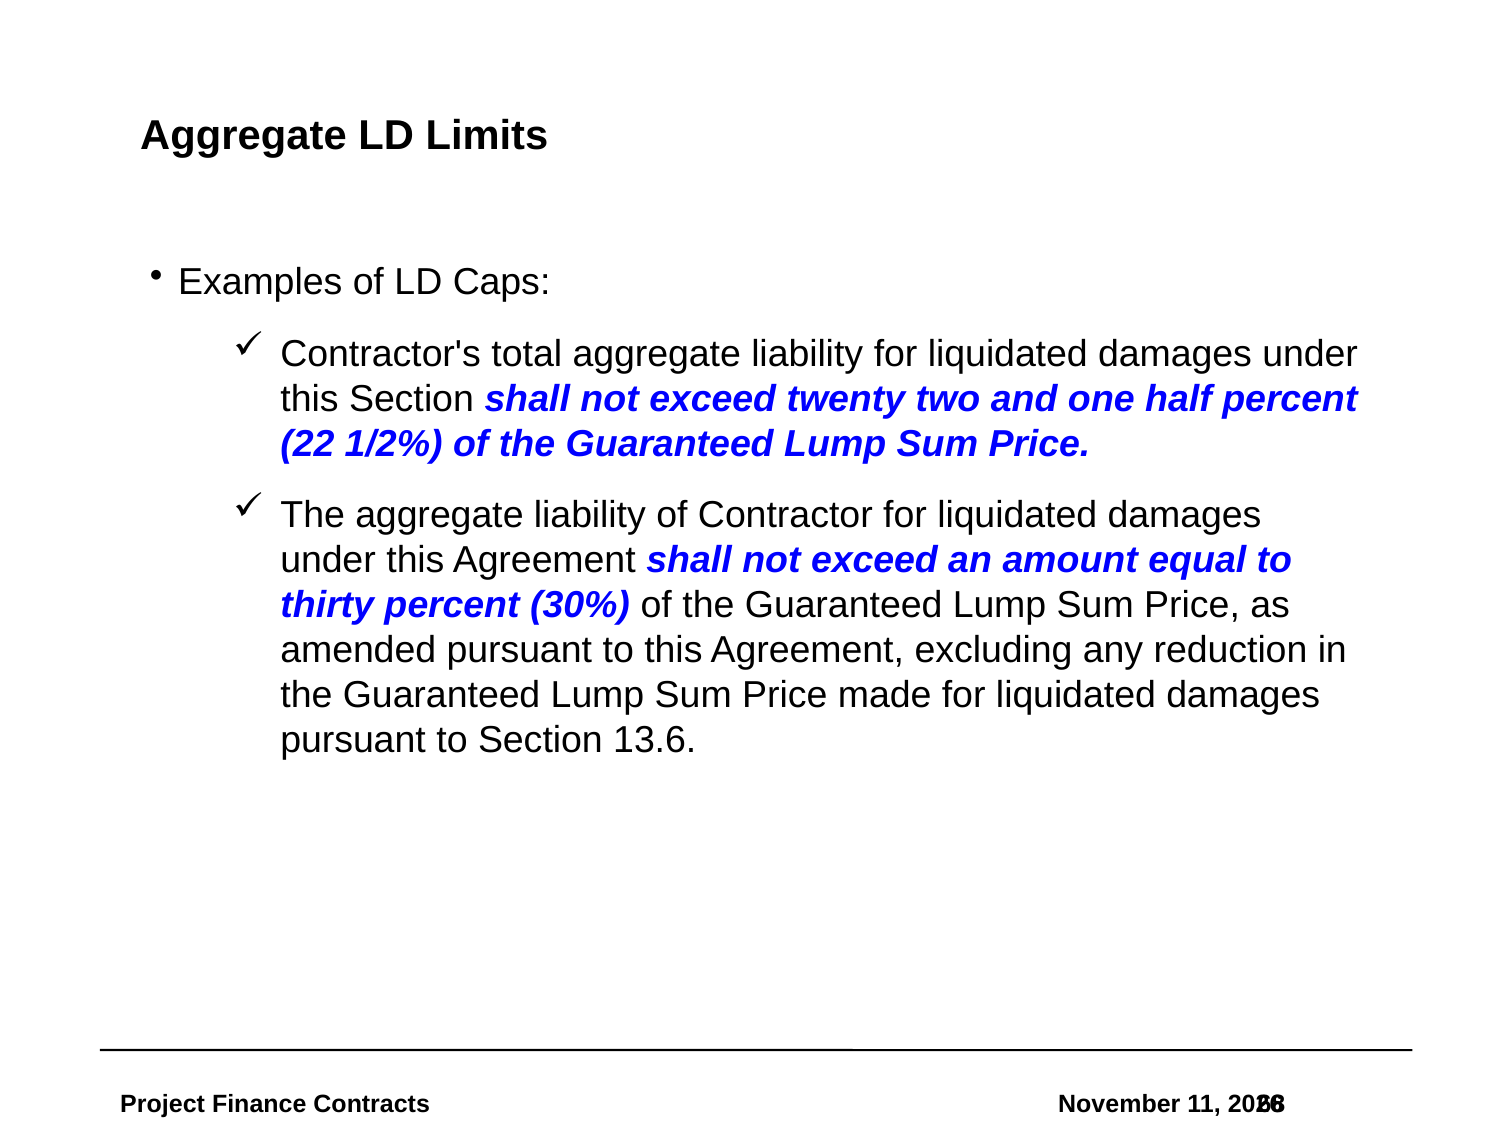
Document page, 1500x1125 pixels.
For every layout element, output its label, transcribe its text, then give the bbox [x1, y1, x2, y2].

list Examples of LD Caps: Contractor's total aggregate liability for liquidated damages under this Section shall not exceed twenty two and one half percent (22 1/2%) of the Guaranteed Lump Sum Price. The aggregate liability of Contractor for liquidated damages under this Agreement shall not exceed an amount equal to thirty percent (30%) of the Guaranteed Lump Sum Price, as amended pursuant to this Agreement, excluding any reduction in the Guaranteed Lump Sum Price made for liquidated damages pursuant to Section 13.6. [124, 249, 1376, 1001]
title Aggregate LD Limits [124, 99, 1288, 226]
